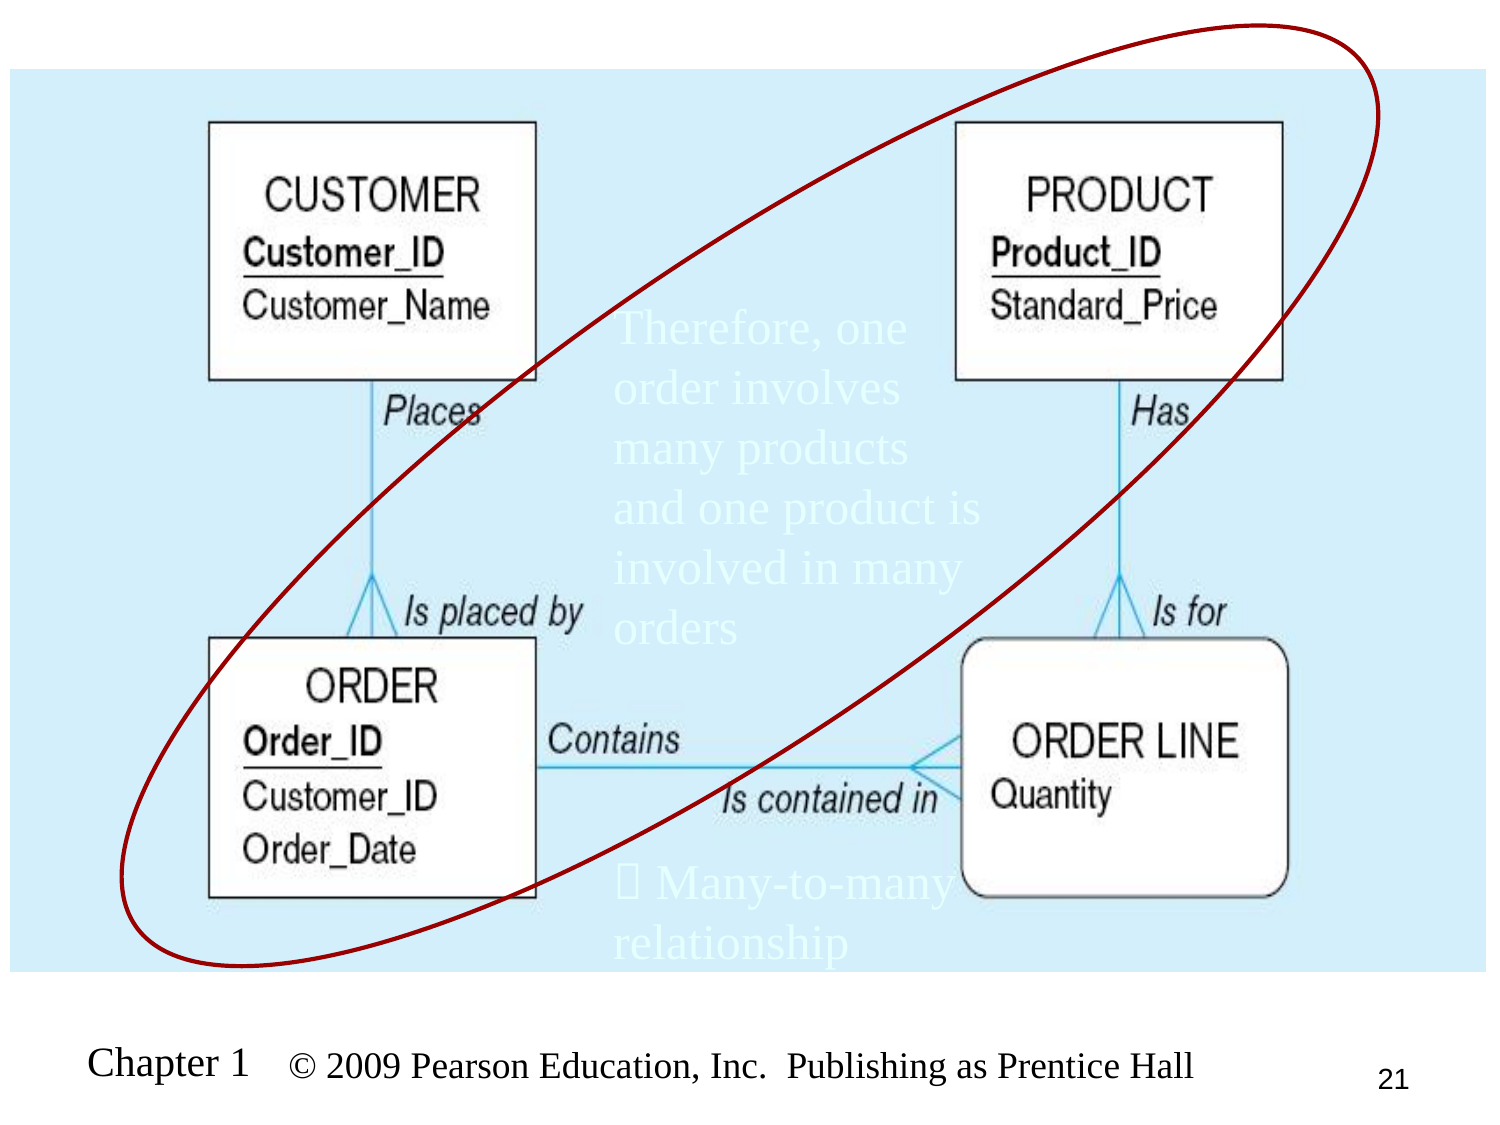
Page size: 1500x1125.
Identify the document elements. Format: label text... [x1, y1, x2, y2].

text_box [1062, 25, 1366, 67]
slide_number 21 [1074, 1024, 1426, 1103]
picture [10, 69, 1486, 972]
